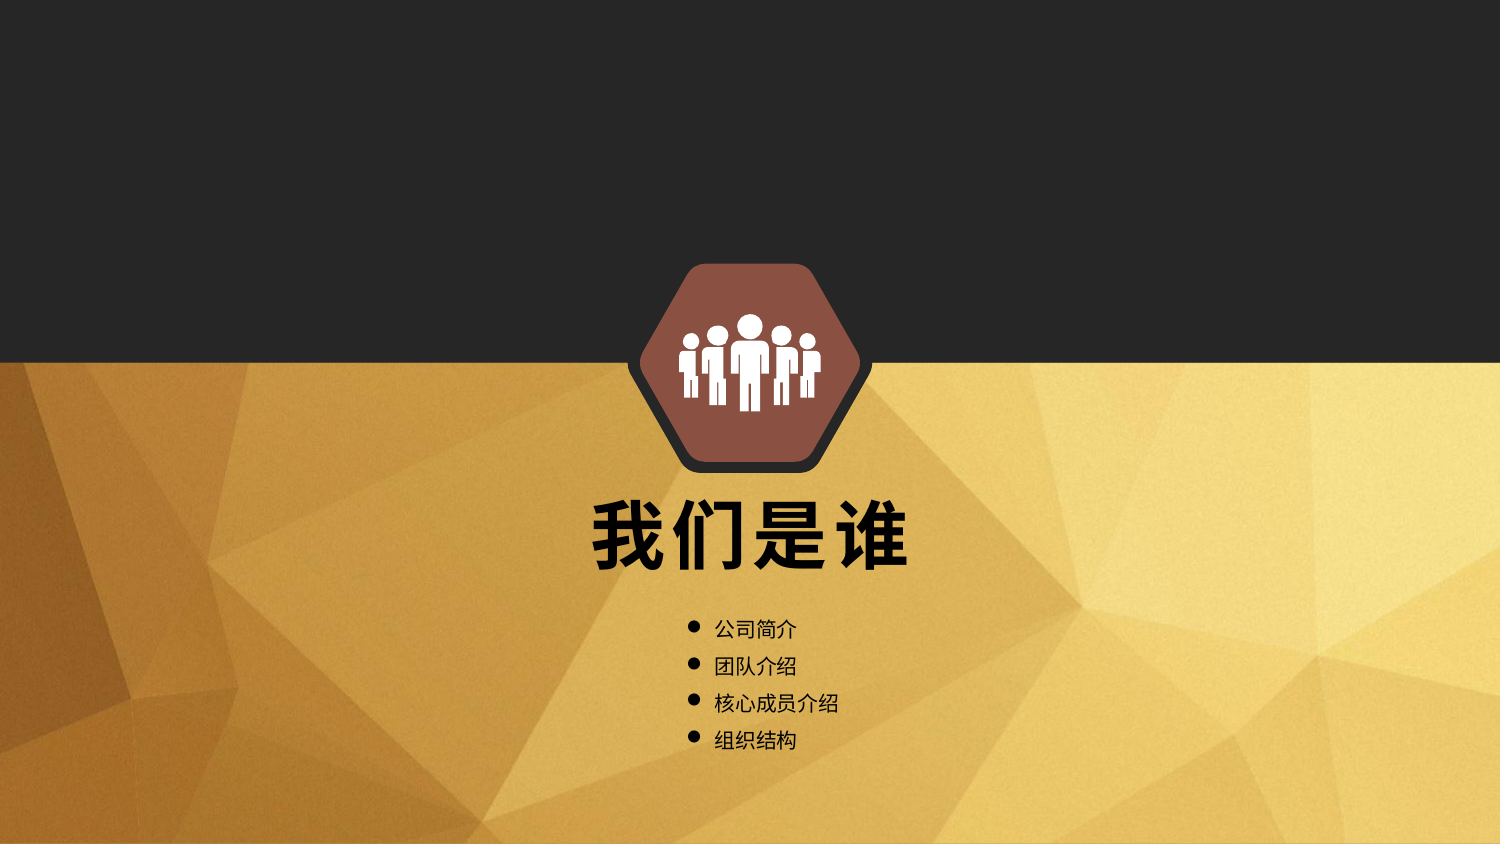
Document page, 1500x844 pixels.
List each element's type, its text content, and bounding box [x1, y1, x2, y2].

text_box [0, 360, 1500, 844]
text_box 核心成员介绍 [686, 690, 878, 716]
text_box [799, 333, 821, 398]
text_box [679, 333, 700, 398]
text_box [771, 325, 792, 346]
text_box [773, 347, 798, 406]
text_box 我们是谁 [562, 482, 938, 585]
text_box 组织结构 [686, 727, 878, 753]
text_box [639, 263, 860, 462]
text_box 公司简介 [686, 617, 878, 643]
text_box 团队介绍 [686, 653, 878, 679]
text_box [706, 325, 729, 346]
text_box [701, 347, 726, 406]
text_box [730, 314, 769, 412]
